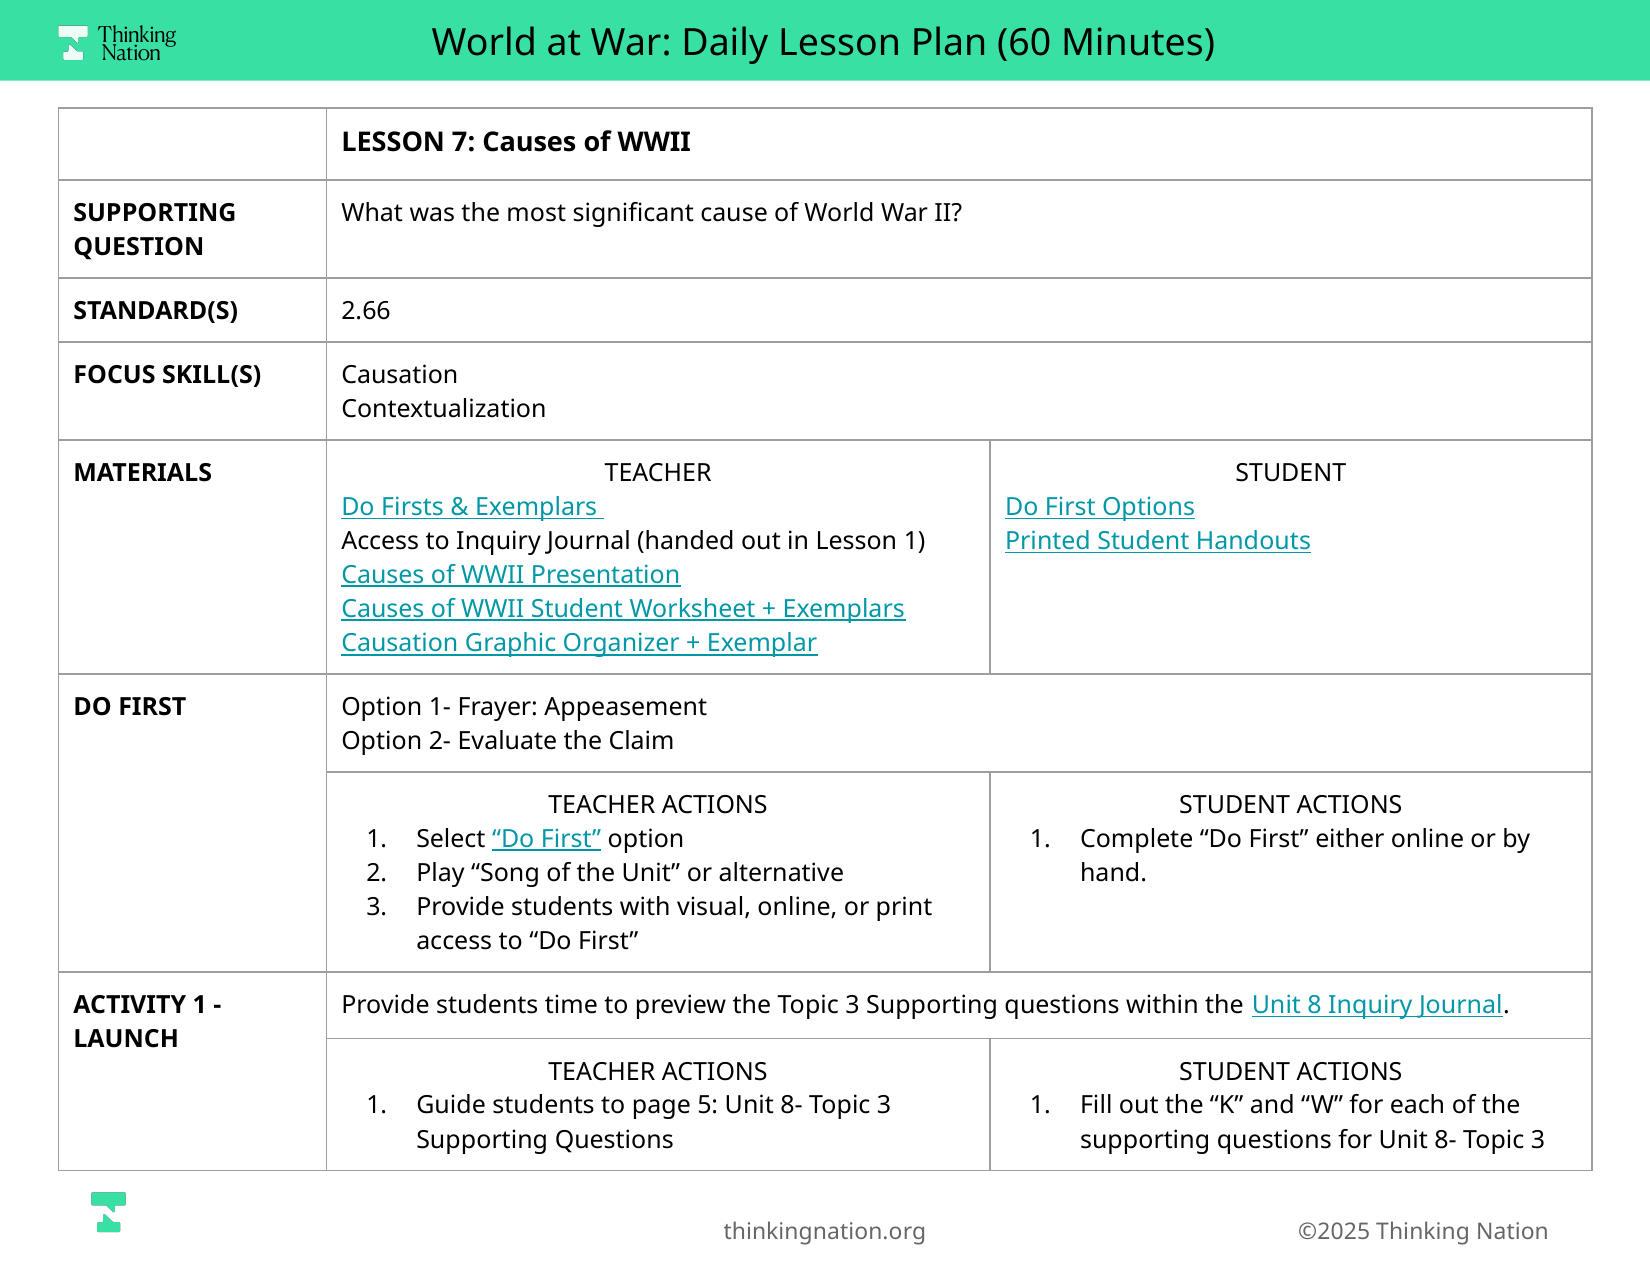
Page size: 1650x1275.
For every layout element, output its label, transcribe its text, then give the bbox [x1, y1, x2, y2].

table_cell STANDARD(S) [59, 279, 326, 341]
text_box ©2025 Thinking Nation [1174, 1200, 1566, 1240]
table_cell MATERIALS [59, 441, 326, 673]
table_header LESSON 7: Causes of WWII [327, 109, 1591, 179]
table_cell Option 1- Frayer: Appeasement Option 2- Evaluate the Claim [327, 675, 1591, 771]
text_box World at War: Daily Lesson Plan (60 Minutes) [0, 0, 1650, 81]
table_cell STUDENT Do First Options Printed Student Handouts [991, 441, 1591, 673]
table_cell STUDENT ACTIONS Complete “Do First” either online or by hand. [991, 773, 1591, 971]
table_cell DO FIRST [59, 675, 326, 971]
table_cell 2.66 [327, 279, 1591, 341]
table_cell Provide students time to preview the Topic 3 Supporting questions within the Unit 8 Inquiry Journal. [327, 973, 1591, 1038]
picture [80, 1184, 136, 1240]
table_cell TEACHER Do Firsts & Exemplars Access to Inquiry Journal (handed out in Lesson 1) Causes of WWII Presentation Causes of WWII Student Worksheet + Exemplars Causation Graphic Organizer + Exemplar [327, 441, 989, 673]
table_cell TEACHER ACTIONS Select “Do First” option Play “Song of the Unit” or alternative Provide students with visual, online, or print access to “Do First” [327, 773, 989, 971]
picture [45, 14, 180, 85]
table_cell SUPPORTING QUESTION [59, 181, 326, 277]
table_cell Causation Contextualization [327, 343, 1591, 439]
table_cell ACTIVITY 1 - LAUNCH [59, 973, 326, 1170]
text_box thinkingnation.org [629, 1200, 1021, 1240]
table_cell STUDENT ACTIONS Fill out the “K” and “W” for each of the supporting questions for Unit 8- Topic 3 [991, 1039, 1591, 1170]
table_cell What was the most significant cause of World War II? [327, 181, 1591, 277]
table_header [59, 109, 326, 179]
table_cell TEACHER ACTIONS Guide students to page 5: Unit 8- Topic 3 Supporting Questions [327, 1039, 989, 1170]
table_cell FOCUS SKILL(S) [59, 343, 326, 439]
